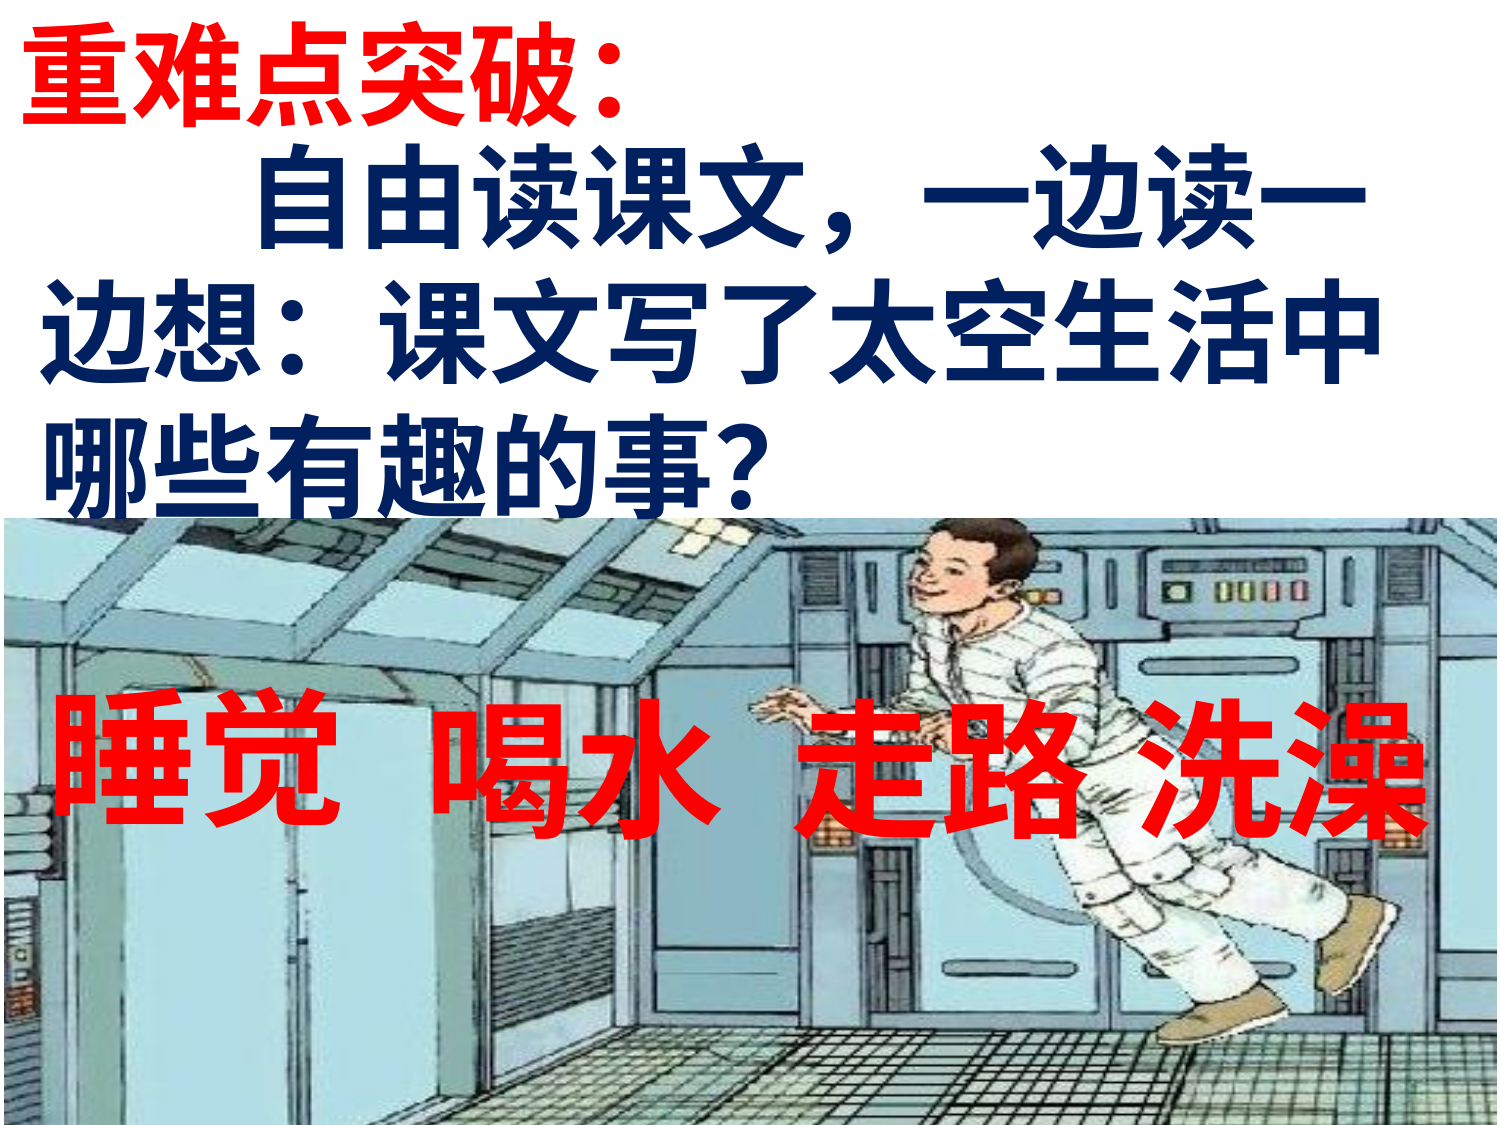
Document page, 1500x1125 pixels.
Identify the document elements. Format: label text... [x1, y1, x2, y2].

text_box 自由读课文，一边读一边想：课文写了太空生活中哪些有趣的事？ [24, 119, 1497, 518]
picture [3, 518, 1498, 1125]
text_box 重难点突破： [4, 0, 742, 148]
